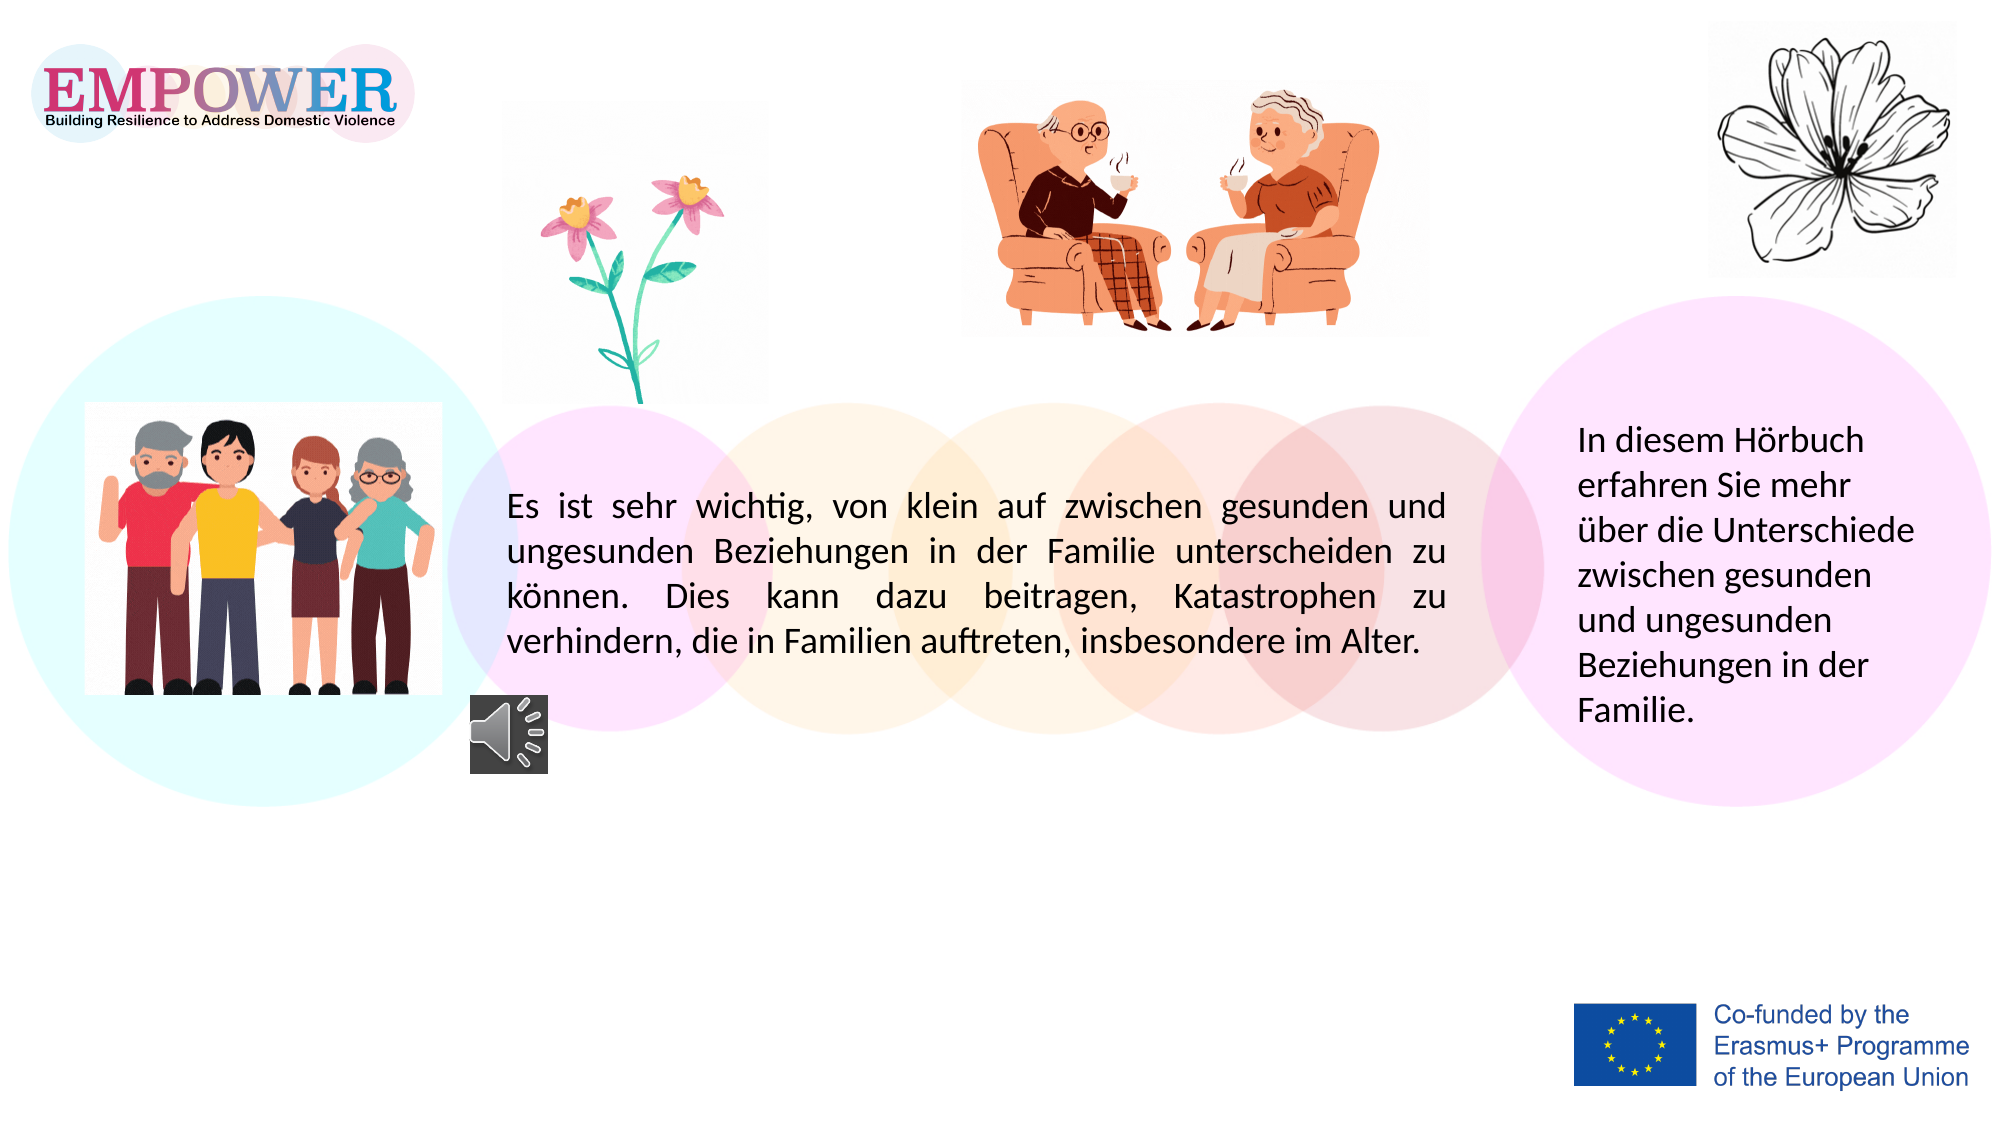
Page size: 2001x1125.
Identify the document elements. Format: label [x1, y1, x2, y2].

picture [8, 80, 1992, 807]
text_box [1550, 979, 2000, 1109]
picture [31, 44, 415, 143]
picture [1708, 21, 1957, 278]
